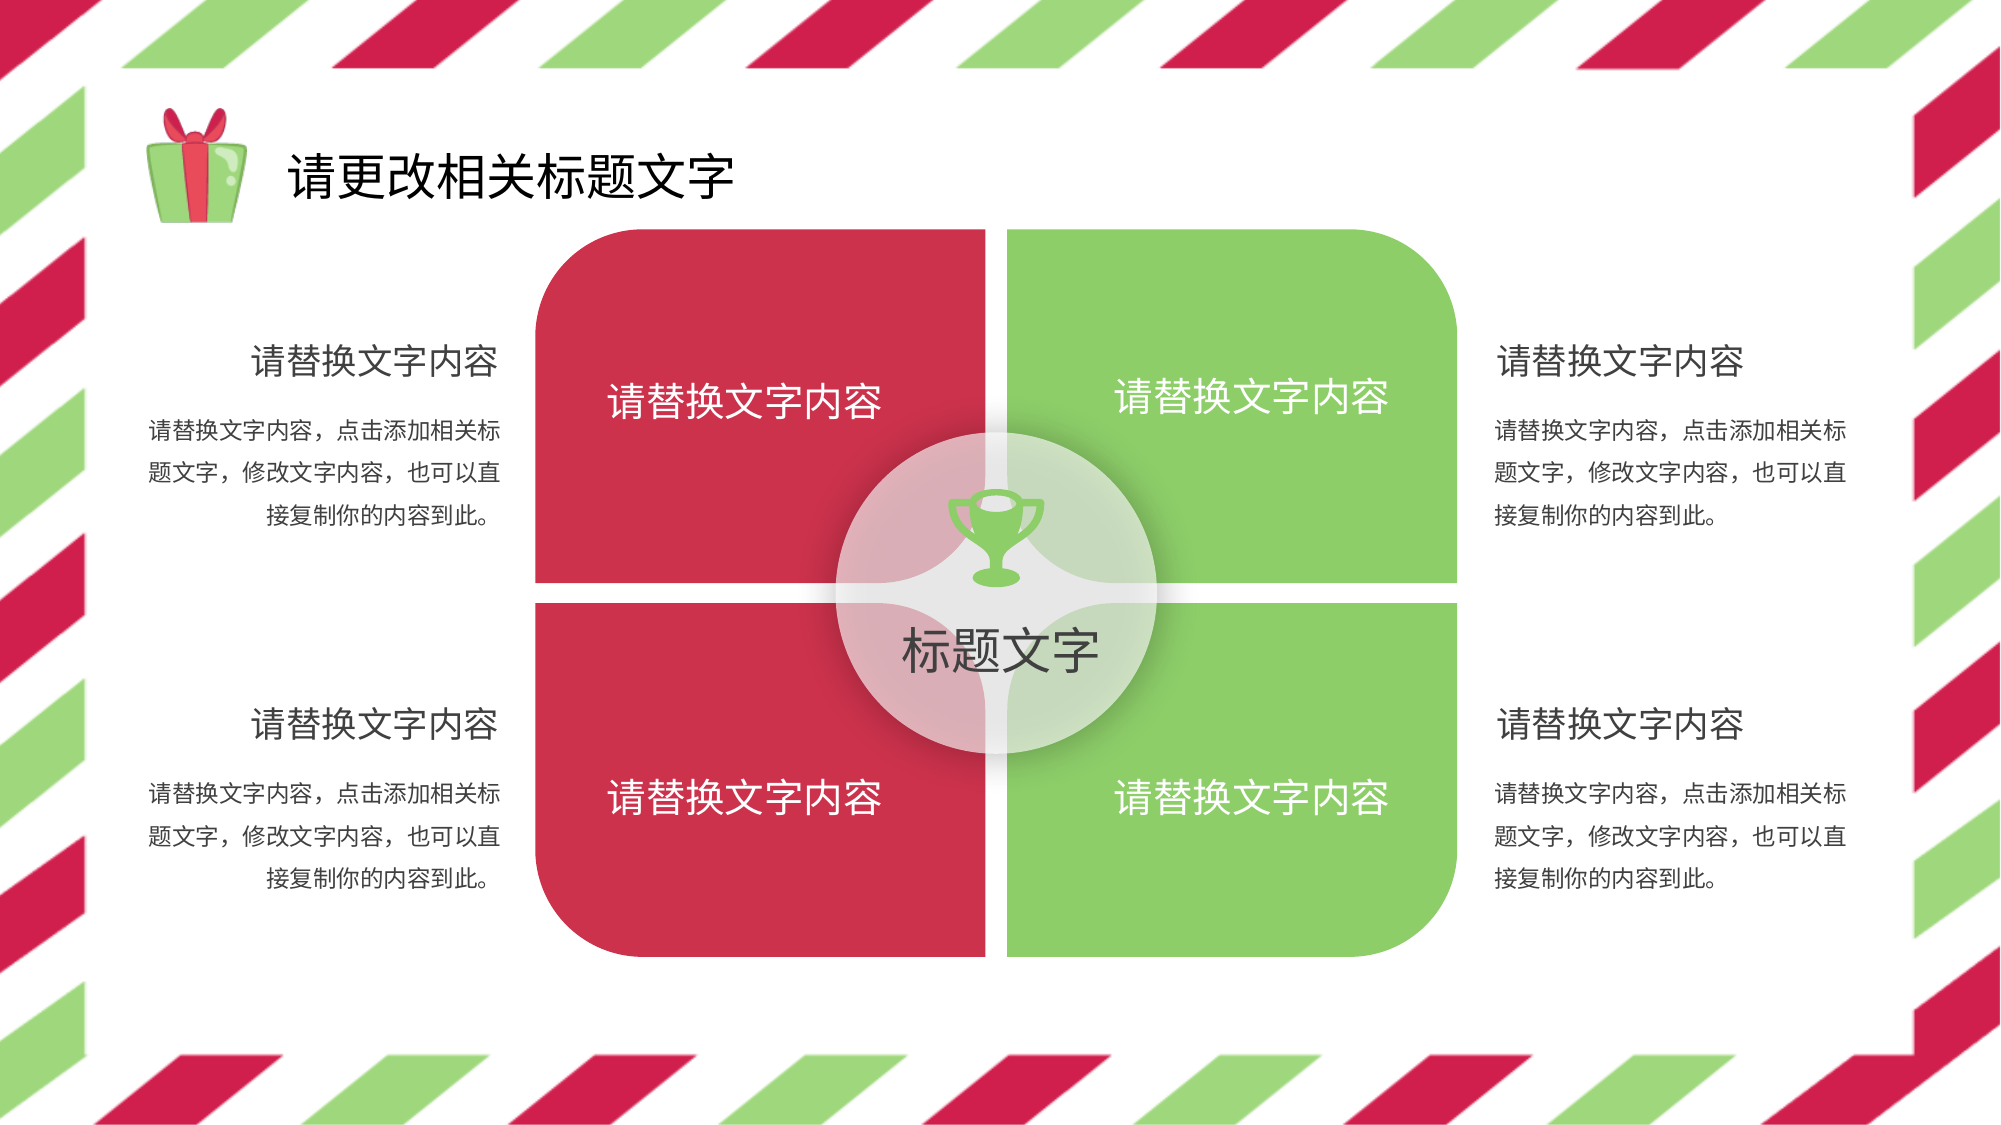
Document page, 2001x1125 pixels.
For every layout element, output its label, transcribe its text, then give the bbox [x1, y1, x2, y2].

picture [0, 0, 2001, 1125]
text_box [1006, 602, 1459, 958]
text_box [534, 228, 987, 585]
text_box 请替换文字内容，点击添加相关标题文字，修改文字内容，也可以直接复制你的内容到此。 [1479, 394, 1881, 537]
text_box 请替换文字内容 [591, 751, 913, 828]
text_box 请替换文字内容 [591, 345, 923, 432]
text_box 请替换文字内容 [1481, 331, 1760, 389]
text_box 请替换文字内容，点击添加相关标题文字，修改文字内容，也可以直接复制你的内容到此。 [114, 757, 516, 900]
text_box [835, 432, 1157, 754]
text_box [1006, 228, 1459, 585]
text_box 请替换文字内容 [1099, 751, 1416, 828]
text_box [534, 602, 987, 958]
text_box 请替换文字内容 [235, 694, 514, 753]
text_box 请替换文字内容，点击添加相关标题文字，修改文字内容，也可以直接复制你的内容到此。 [114, 394, 516, 537]
text_box 请替换文字内容 [235, 331, 514, 389]
text_box 请更改相关标题文字 [270, 137, 753, 214]
text_box 请替换文字内容 [1099, 350, 1416, 427]
text_box 请替换文字内容，点击添加相关标题文字，修改文字内容，也可以直接复制你的内容到此。 [1479, 757, 1881, 900]
text_box 请替换文字内容 [1481, 694, 1760, 753]
